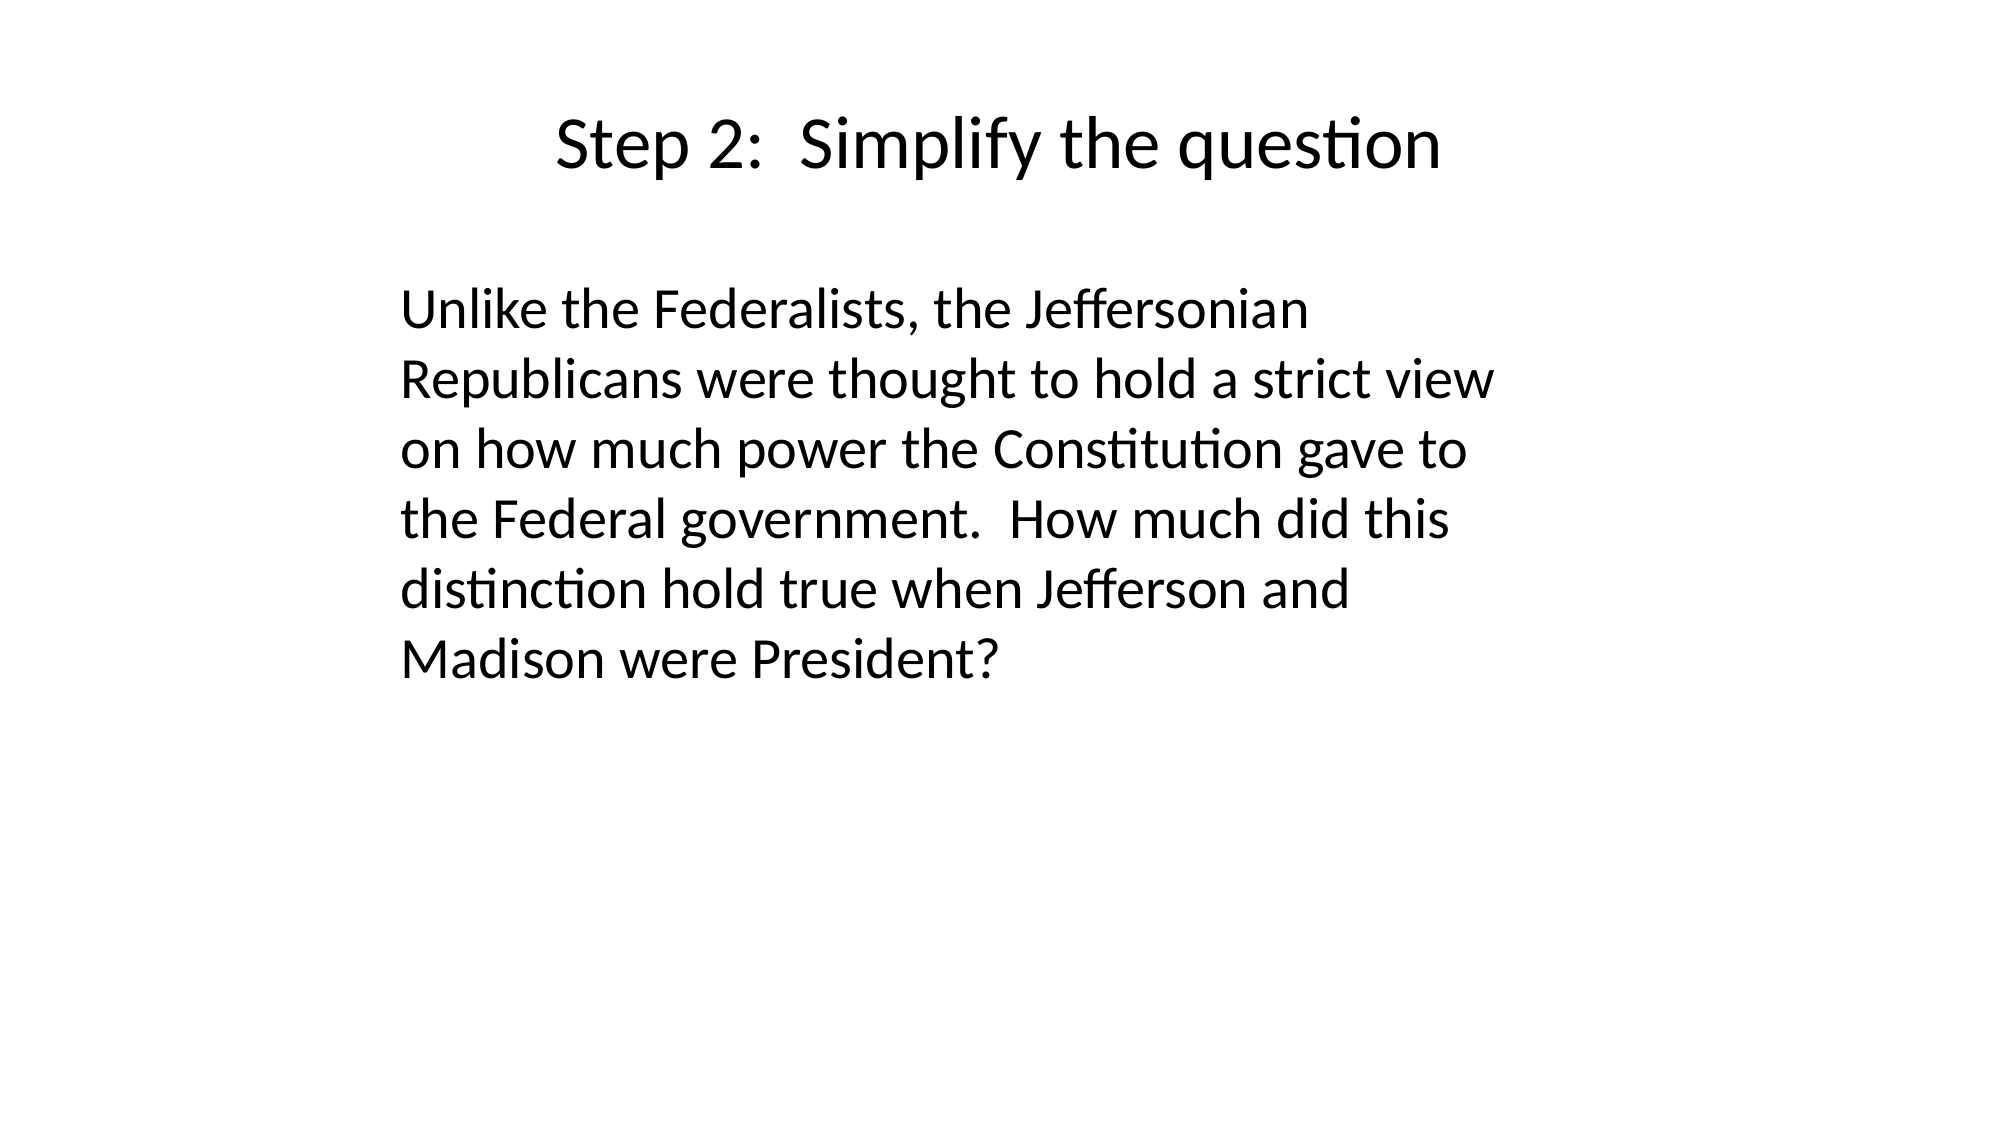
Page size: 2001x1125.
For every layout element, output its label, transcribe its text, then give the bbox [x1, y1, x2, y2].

text_box Unlike the Federalists, the Jeffersonian Republicans were thought to hold a strict view on how much power the Constitution gave to the Federal government. How much did this distinction hold true when Jefferson and Madison were President? [385, 263, 1566, 743]
text_box Step 2: Simplify the question [324, 44, 1675, 233]
